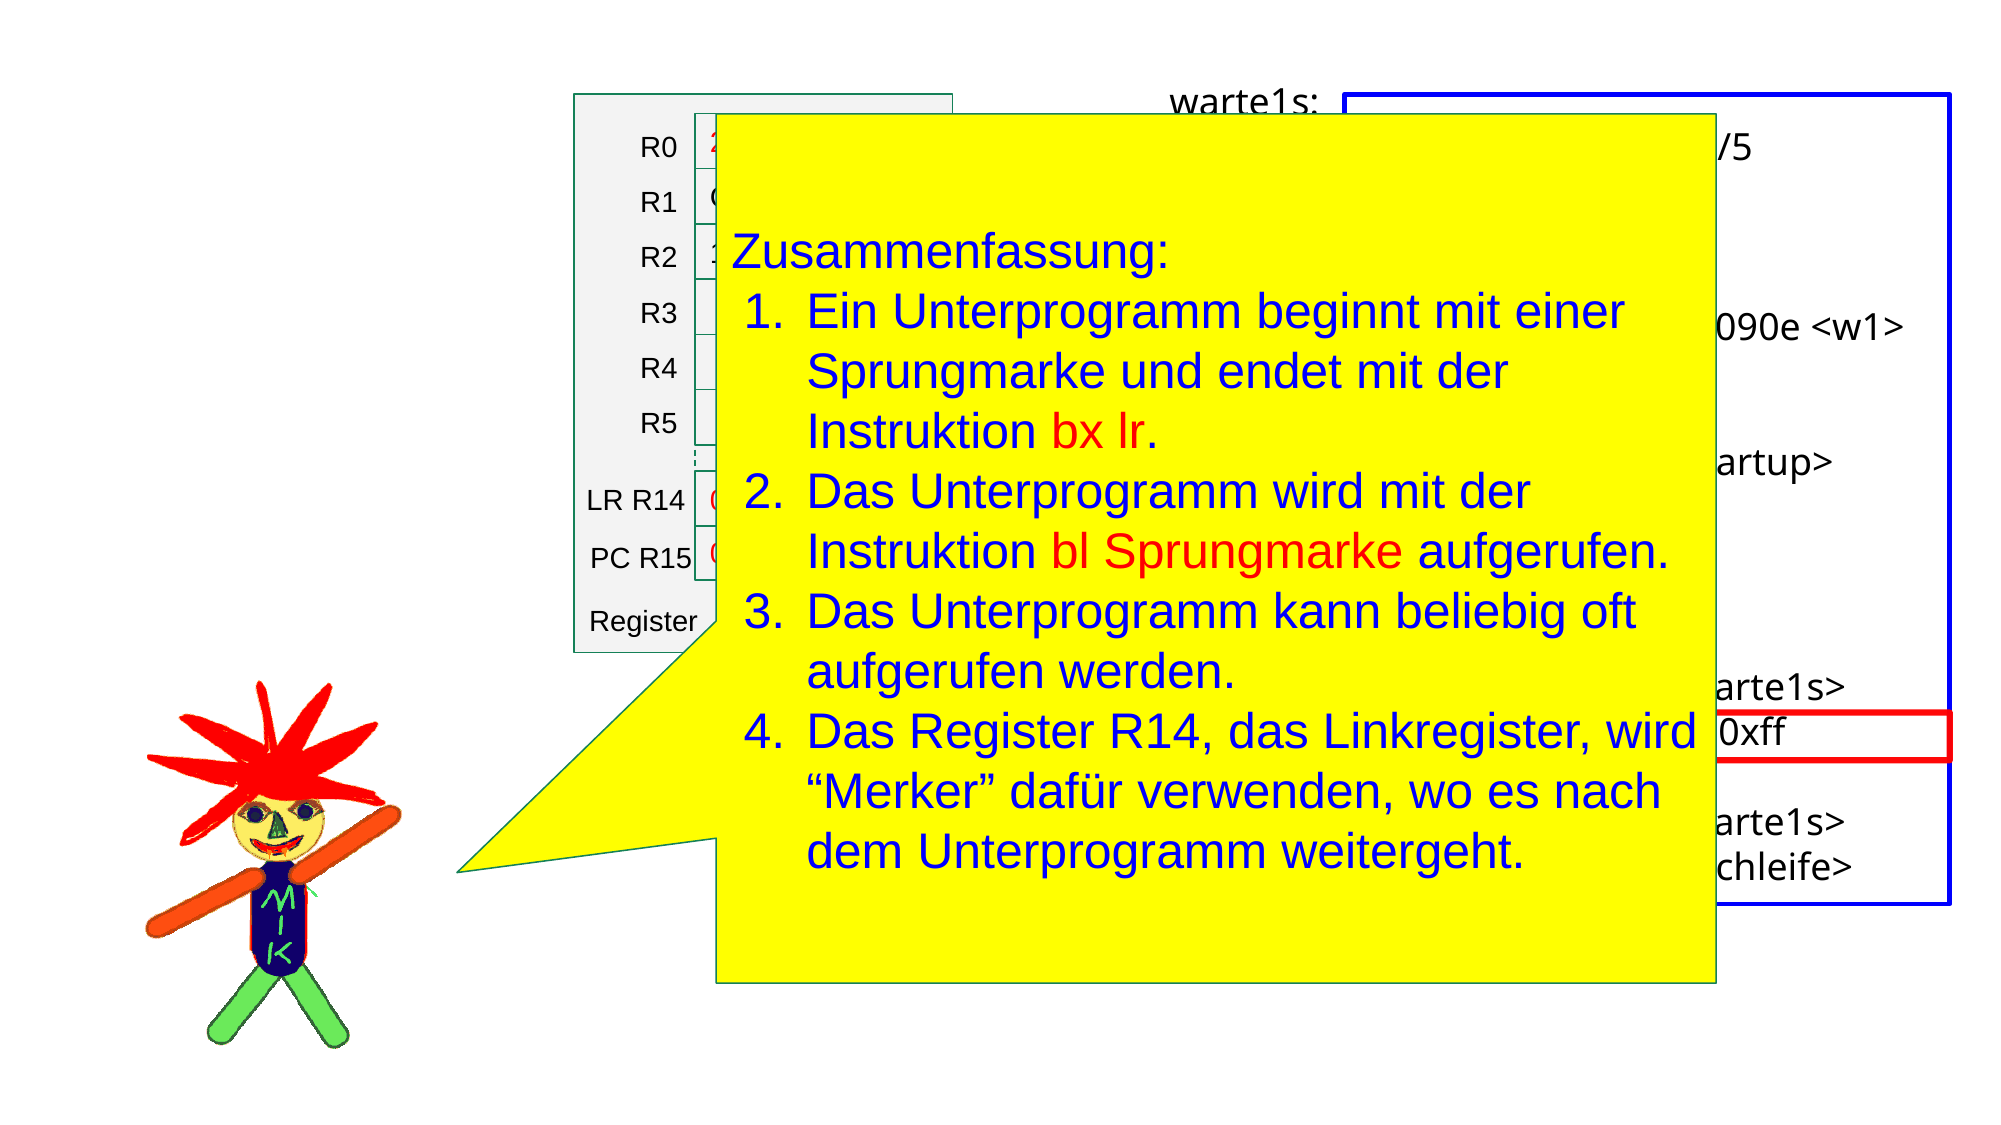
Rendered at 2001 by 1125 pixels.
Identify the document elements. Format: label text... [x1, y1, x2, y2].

text_box [1717, 712, 1950, 761]
text_box warte1s: 08000908: ldr r0, =32000000/5 0800090a: mov r2, #1 w1: 0800090e: subs r0, r0, r2 08000910: bne 0x800090e <w1> 08000912: bx lr main: 08000914: bl 0x8001058 <startup> 08000918: ldr r1, =GPIOC schleife: 0800091a: mov r0, #0 0800091e: strb r0, [r1, ODR] 08000920: bl 0x8000908 <warte1s> 08000924: mov r0, #255 ; 0xff 08000928: strb r0, [r1, ODR] 0800092a: bl 0x8000908 <warte1s> 0800092e: b.n 0x800091a <schleife> [1144, 70, 1950, 113]
text_box [1717, 761, 1950, 904]
picture [118, 671, 418, 1057]
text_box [573, 93, 953, 653]
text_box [925, 140, 1548, 713]
text_box [1344, 94, 1950, 712]
text_box Zusammenfassung: Ein Unterprogramm beginnt mit einer Sprungmarke und endet mit der Instruktion bx lr. Das Unterprogramm wird mit der Instruktion bl Sprungmarke aufgerufen. Das Unterprogramm kann beliebig oft aufgerufen werden. Das Register R14, das Linkregister, wird “Merker” dafür verwenden, wo es nach dem Unterprogramm weitergeht. [456, 113, 1717, 984]
